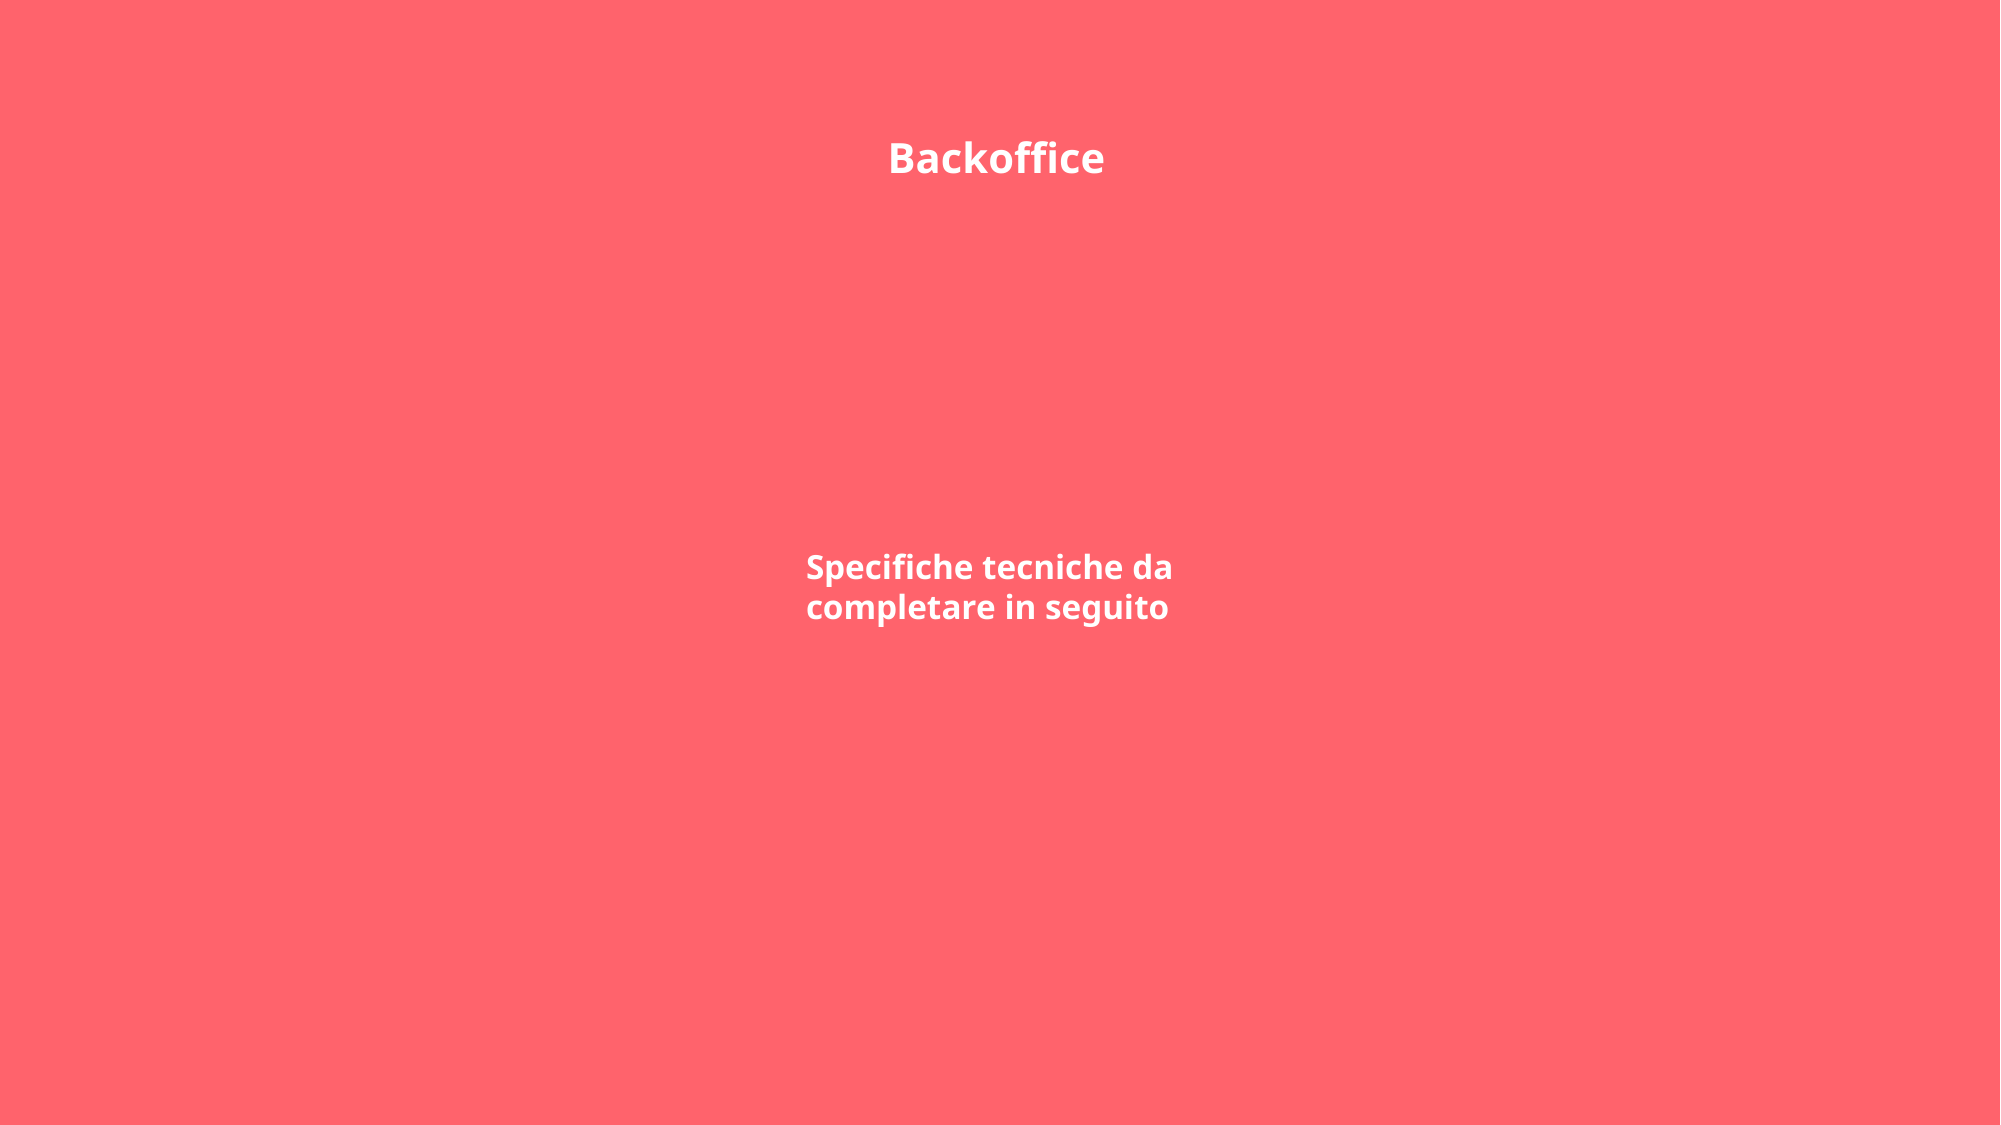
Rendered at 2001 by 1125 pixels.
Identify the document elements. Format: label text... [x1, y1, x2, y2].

text_box Specifiche tecniche da completare in seguito [791, 538, 1235, 634]
text_box [0, 0, 2000, 1125]
text_box Backoffice [774, 124, 1219, 190]
